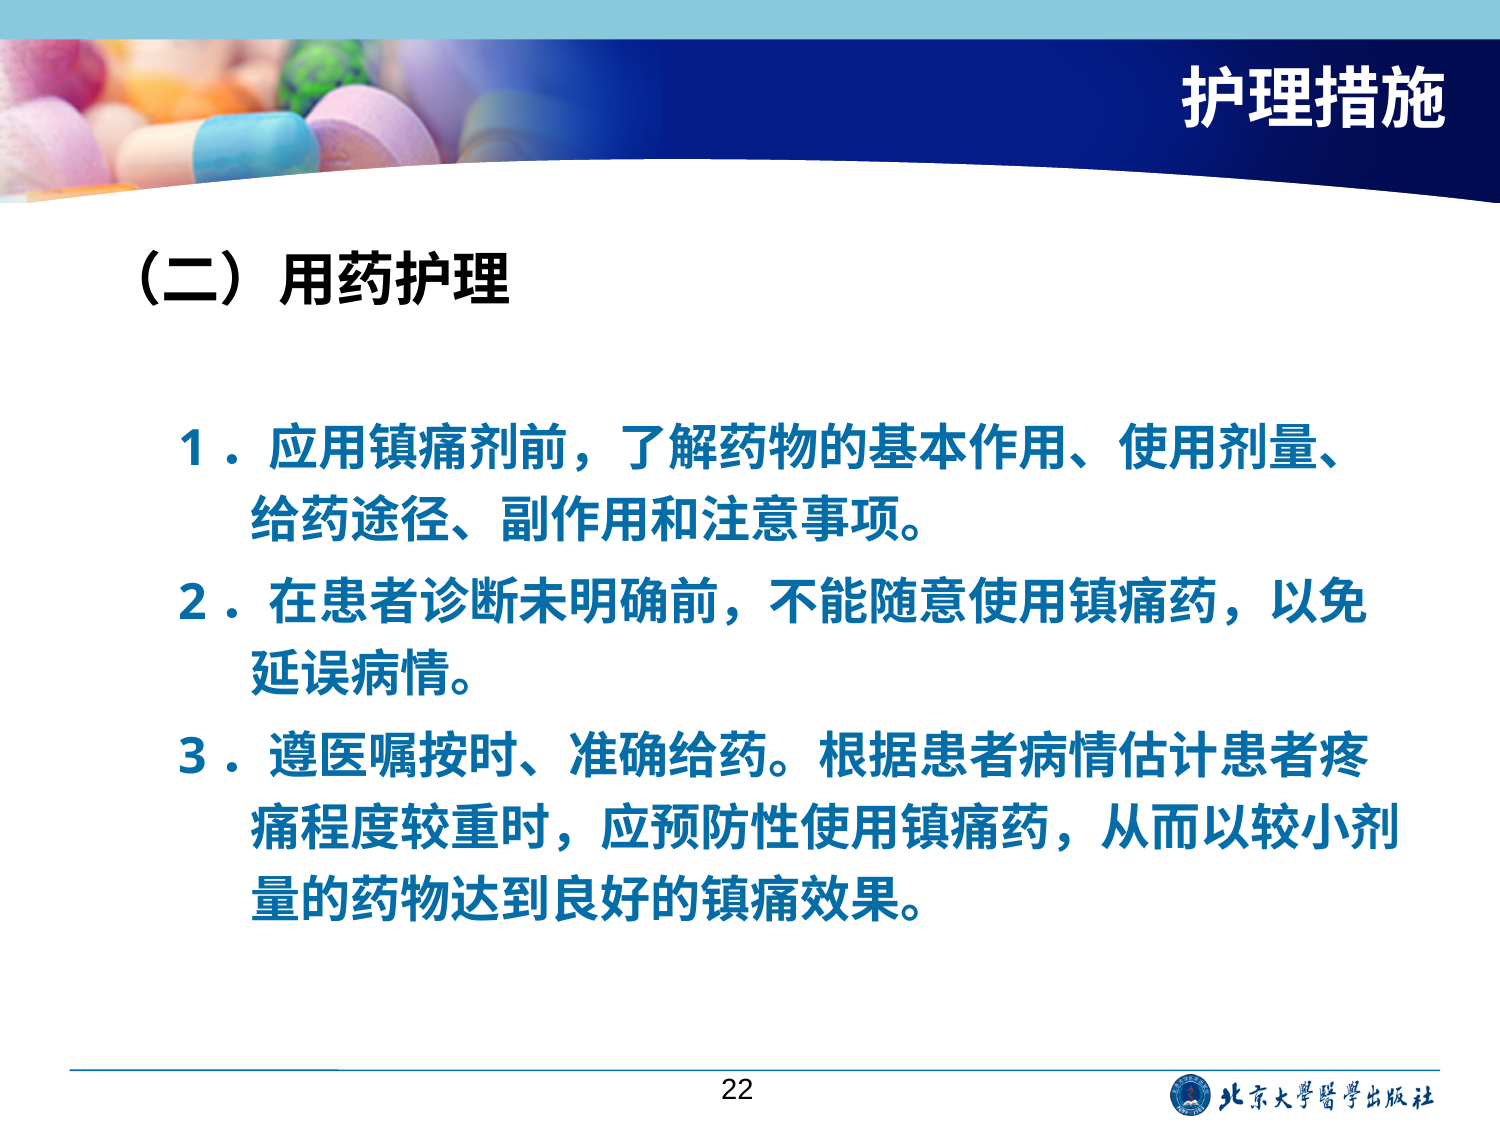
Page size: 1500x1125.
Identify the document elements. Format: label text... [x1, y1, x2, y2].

picture [1425, 1074, 1436, 1118]
picture [0, 40, 1500, 203]
list （二）用药护理 1．应用镇痛剂前，了解药物的基本作用、使用剂量、给药途径、副作用和注意事项。 2．在患者诊断未明确前，不能随意使用镇痛药，以免延误病情。 3．遵医嘱按时、准确给药。根据患者病情估计患者疼痛程度较重时，应预防性使用镇痛药，从而以较小剂量的药物达到良好的镇痛效果。 [88, 234, 1425, 1125]
title 护理措施 [137, 49, 1463, 143]
text_box 22 [562, 1062, 913, 1113]
